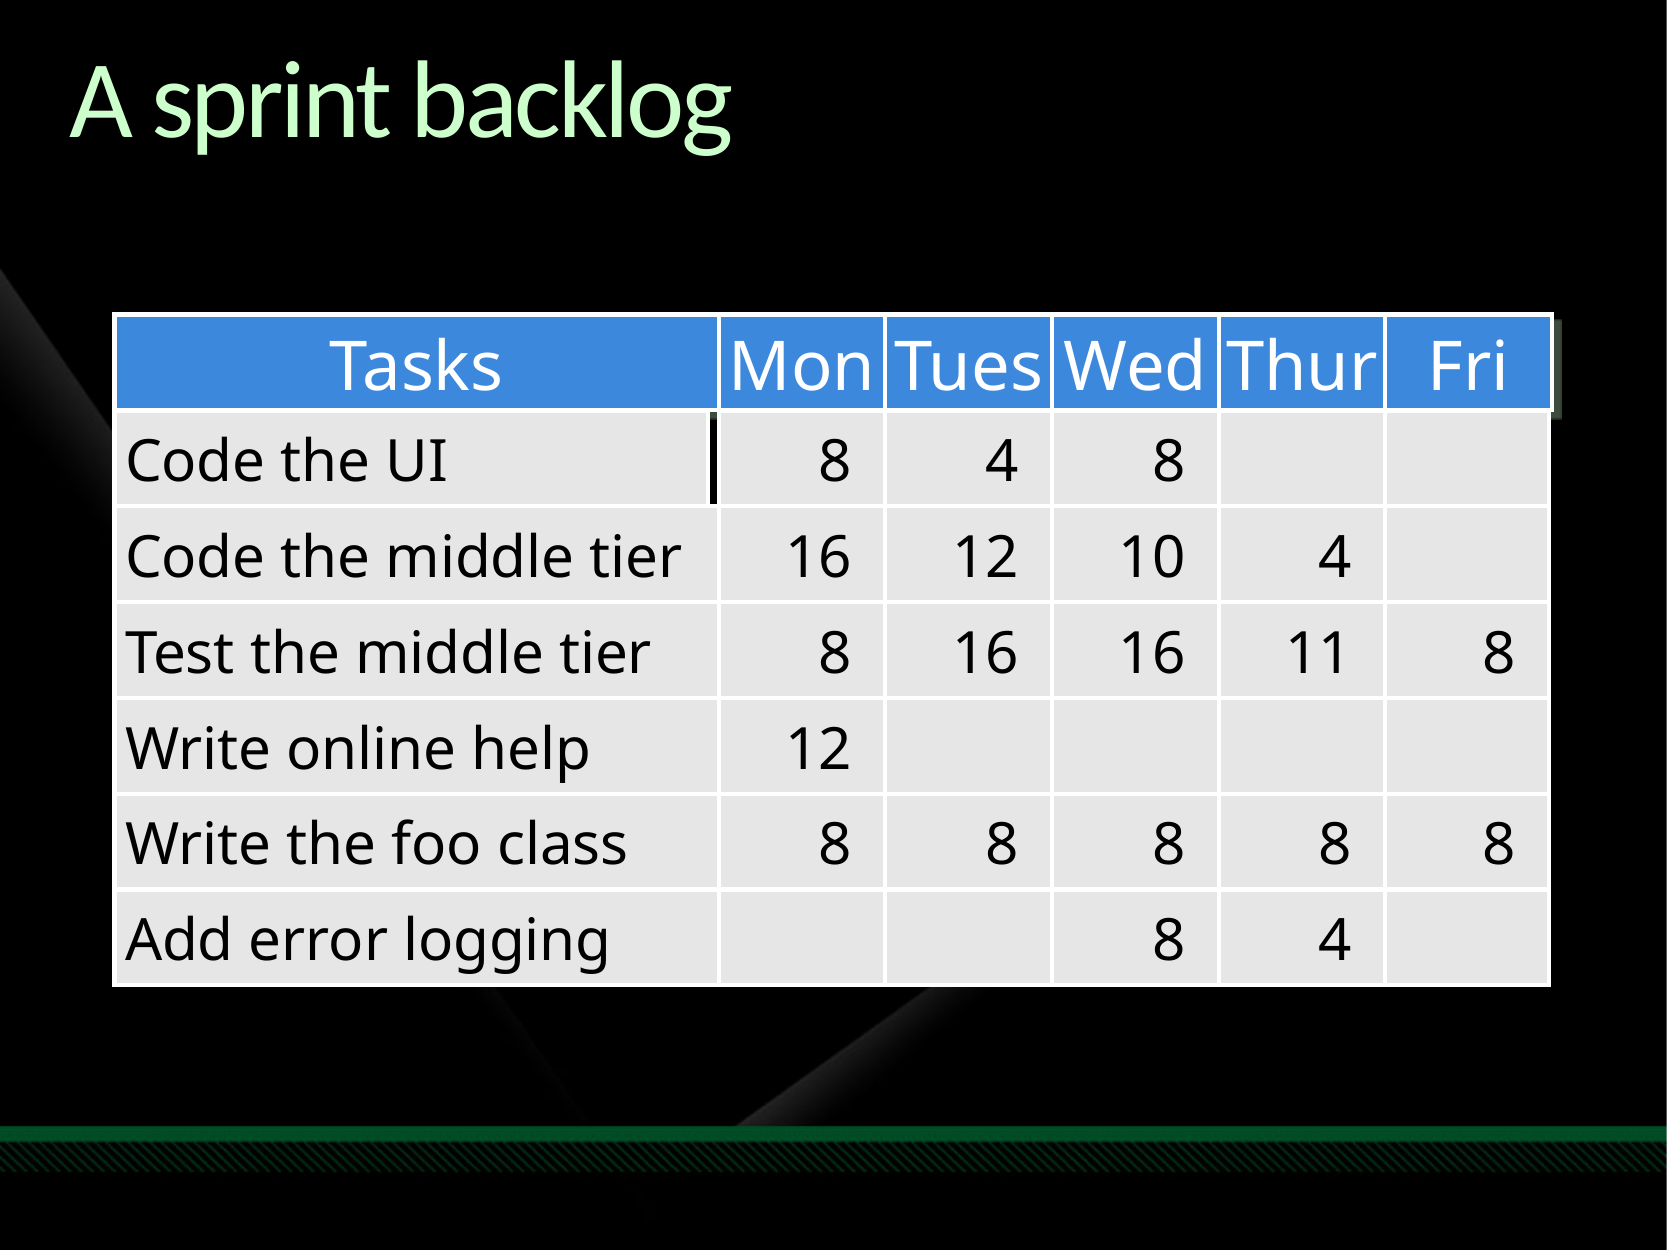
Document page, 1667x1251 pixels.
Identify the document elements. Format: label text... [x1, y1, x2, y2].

text_box Thur [1218, 314, 1385, 408]
text_box Wed [1052, 314, 1218, 408]
title A sprint backlog [69, 41, 1598, 164]
text_box Mon [718, 314, 885, 408]
text_box Tues [885, 314, 1052, 408]
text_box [1219, 410, 1385, 986]
picture [0, 0, 1667, 1250]
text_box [1385, 410, 1550, 986]
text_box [114, 410, 1219, 986]
text_box Tasks [114, 314, 718, 410]
text_box Fri [1385, 314, 1552, 411]
